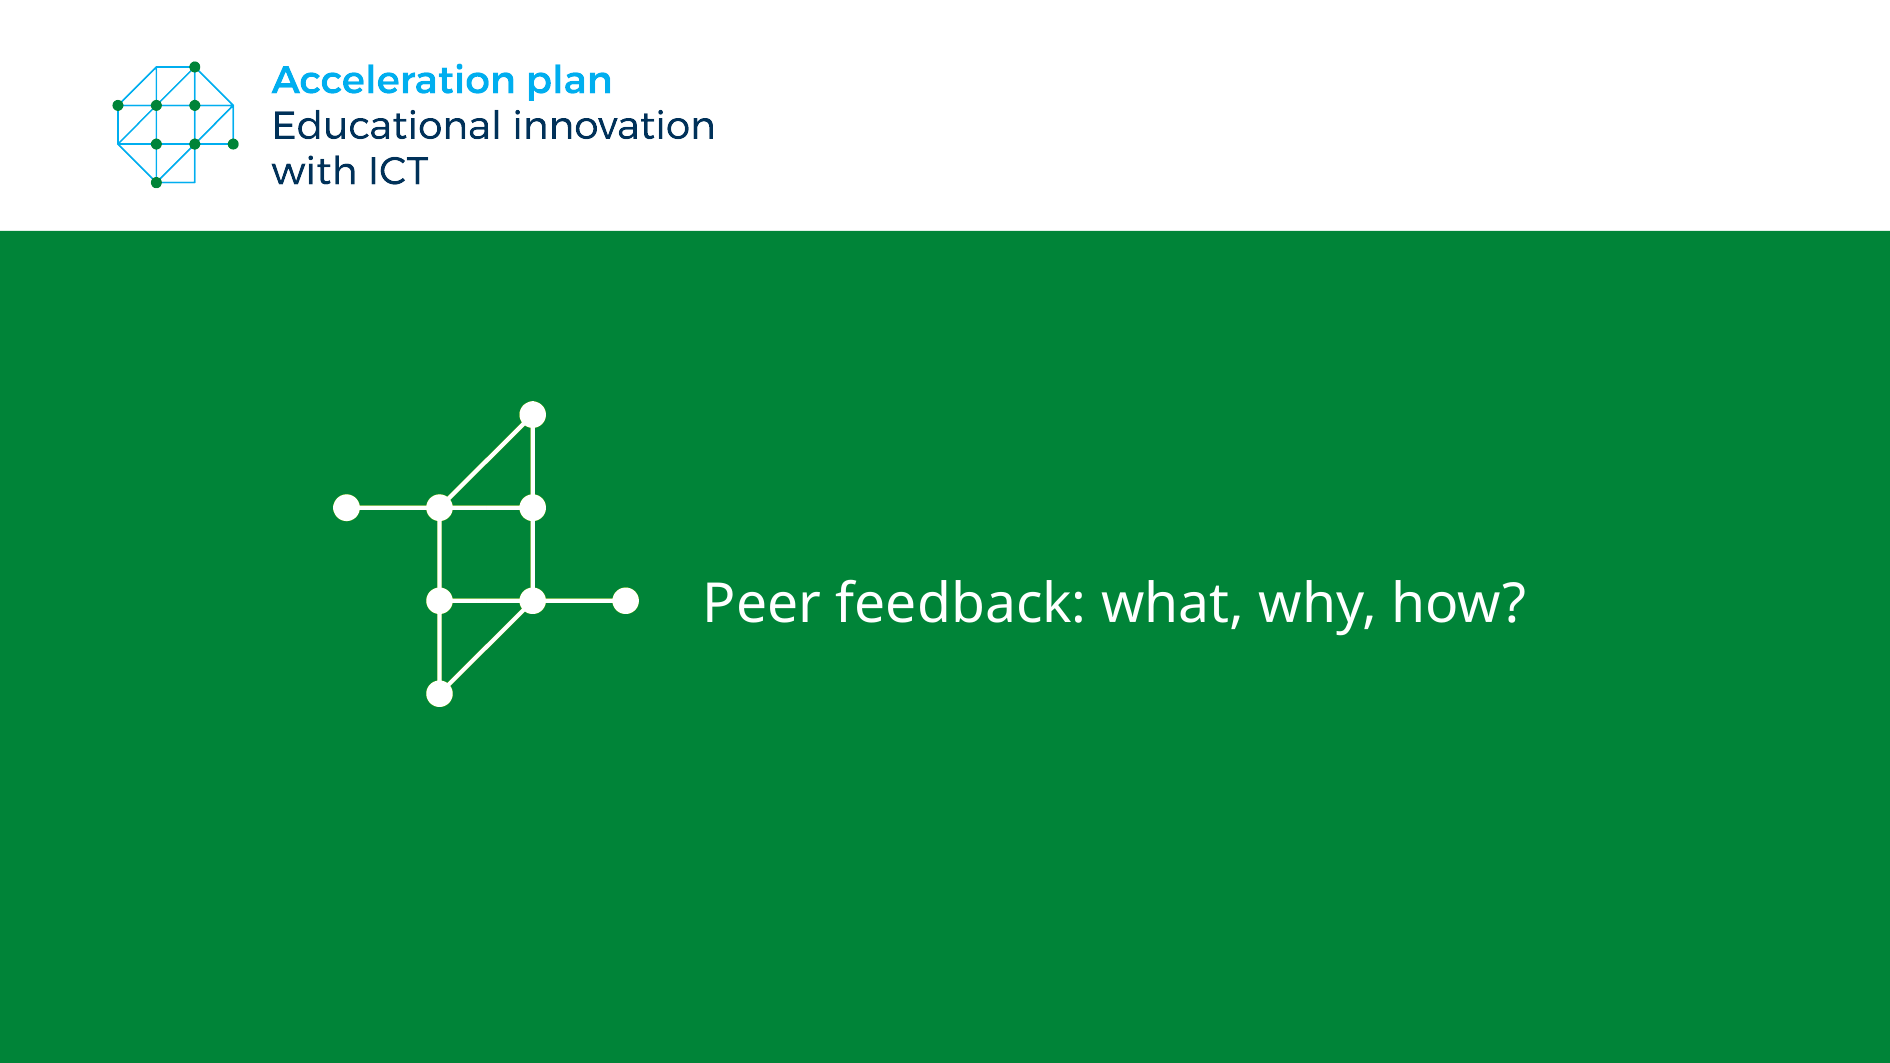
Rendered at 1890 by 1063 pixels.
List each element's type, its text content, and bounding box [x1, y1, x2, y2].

list Peer feedback: what, why, how? [702, 261, 1560, 939]
picture [333, 401, 639, 707]
picture [0, 0, 717, 230]
